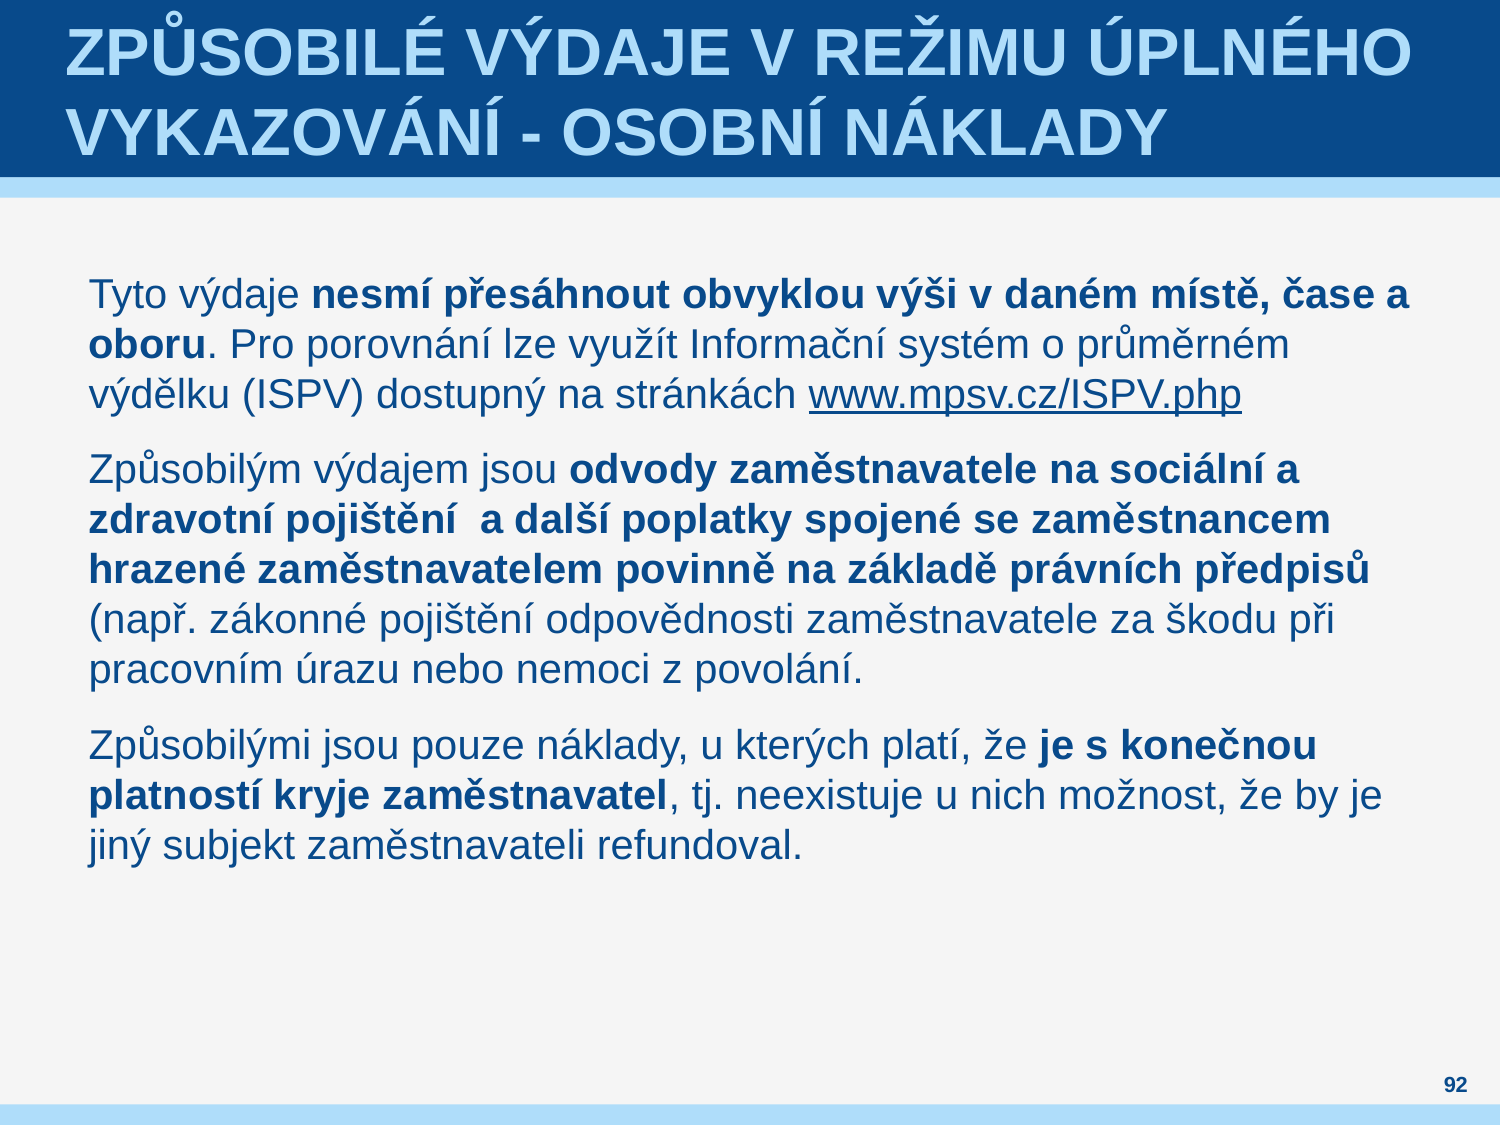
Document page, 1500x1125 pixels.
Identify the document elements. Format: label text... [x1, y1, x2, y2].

title Způsobilé výdaje v režimu úplného vykazování - Osobní náklady [59, 0, 1441, 178]
slide_number 92 [1417, 1068, 1495, 1099]
list Tyto výdaje nesmí přesáhnout obvyklou výši v daném místě, čase a oboru. Pro porovnání lze využít Informační systém o průměrném výdělku (ISPV) dostupný na stránkách www.mpsv.cz/ISPV.php Způsobilým výdajem jsou odvody zaměstnavatele na sociální a zdravotní pojištění a další poplatky spojené se zaměstnancem hrazené zaměstnavatelem povinně na základě právních předpisů (např. zákonné pojištění odpovědnosti zaměstnavatele za škodu při pracovním úrazu nebo nemoci z povolání. Způsobilými jsou pouze náklady, u kterých platí, že je s konečnou platností kryje zaměstnavatel, tj. neexistuje u nich možnost, že by je jiný subjekt zaměstnavateli refundoval. [88, 267, 1412, 976]
